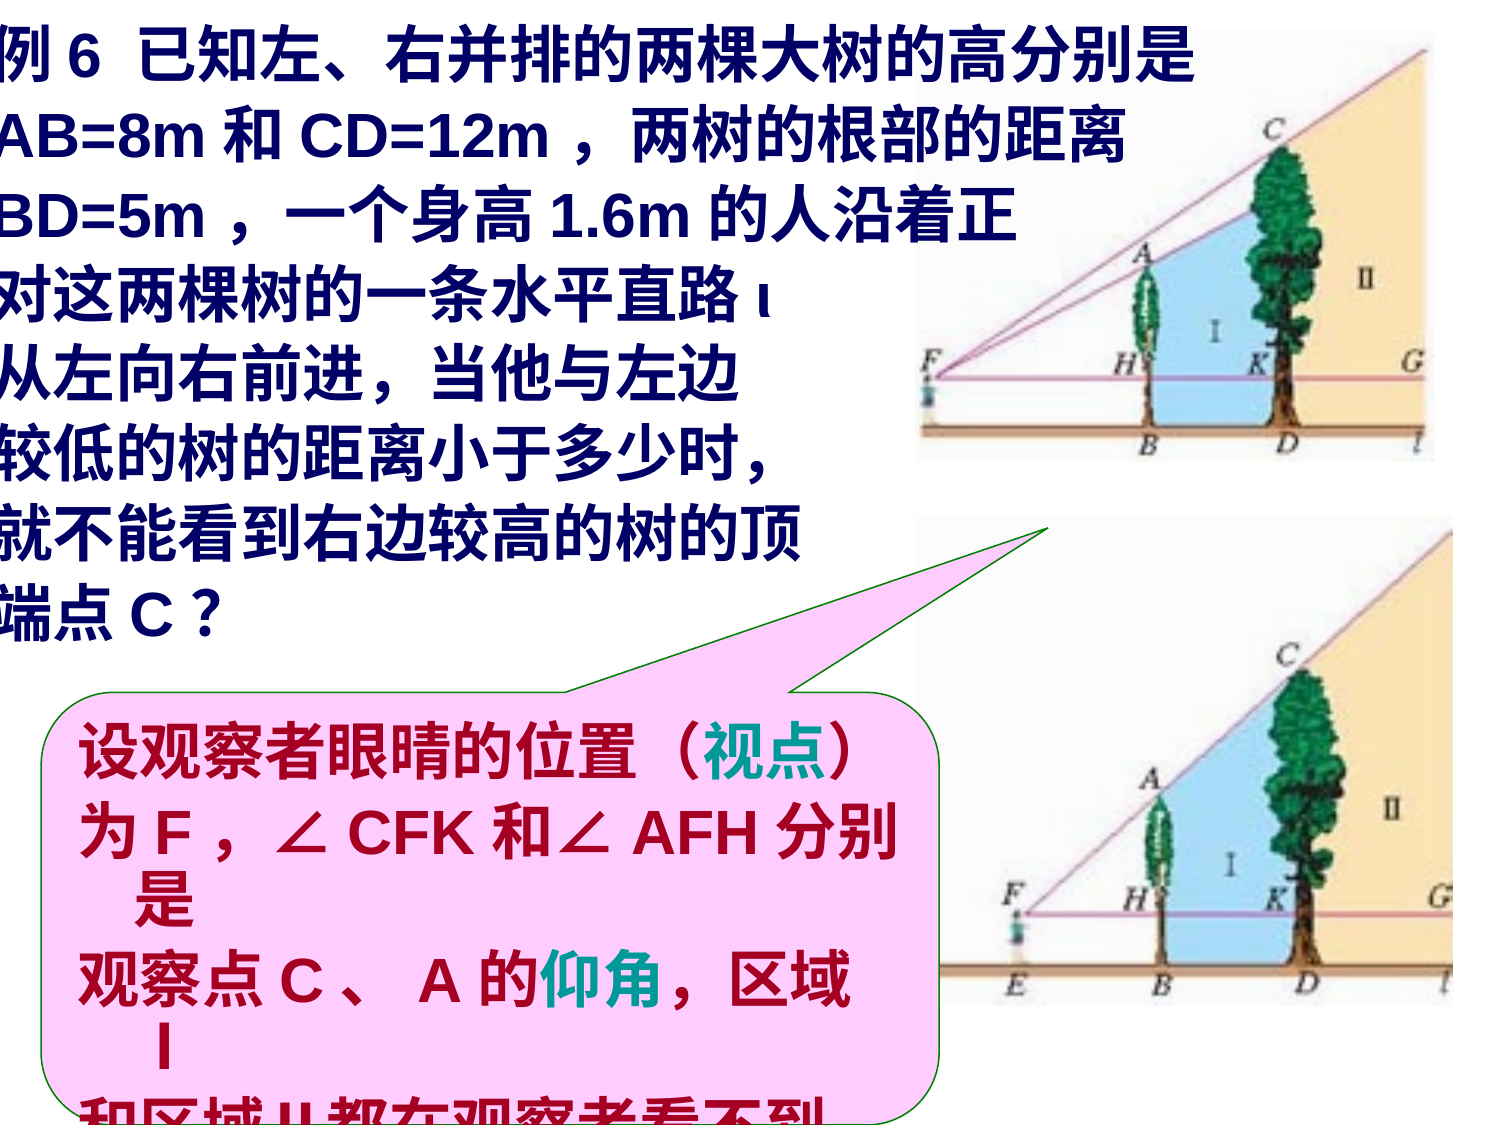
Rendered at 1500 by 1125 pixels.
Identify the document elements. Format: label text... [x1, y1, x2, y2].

picture [915, 515, 1454, 1006]
text_box 例6 已知左、右并排的两棵大树的高分别是 AB=8m和CD=12m，两树的根部的距离 BD=5m，一个身高1.6m的人沿着正 对这两棵树的一条水平直路ι 从左向右前进，当他与左边 较低的树的距离小于多少时， 就不能看到右边较高的树的顶 端点C？ [0, 15, 1325, 738]
text_box 设观察者眼晴的位置（视点） 为F，∠CFK和∠AFH分别是 观察点C、A的仰角，区域Ⅰ 和区域Ⅱ都在观察者看不到 的区域（盲区）之内。 [41, 575, 940, 1125]
picture [915, 30, 1436, 463]
